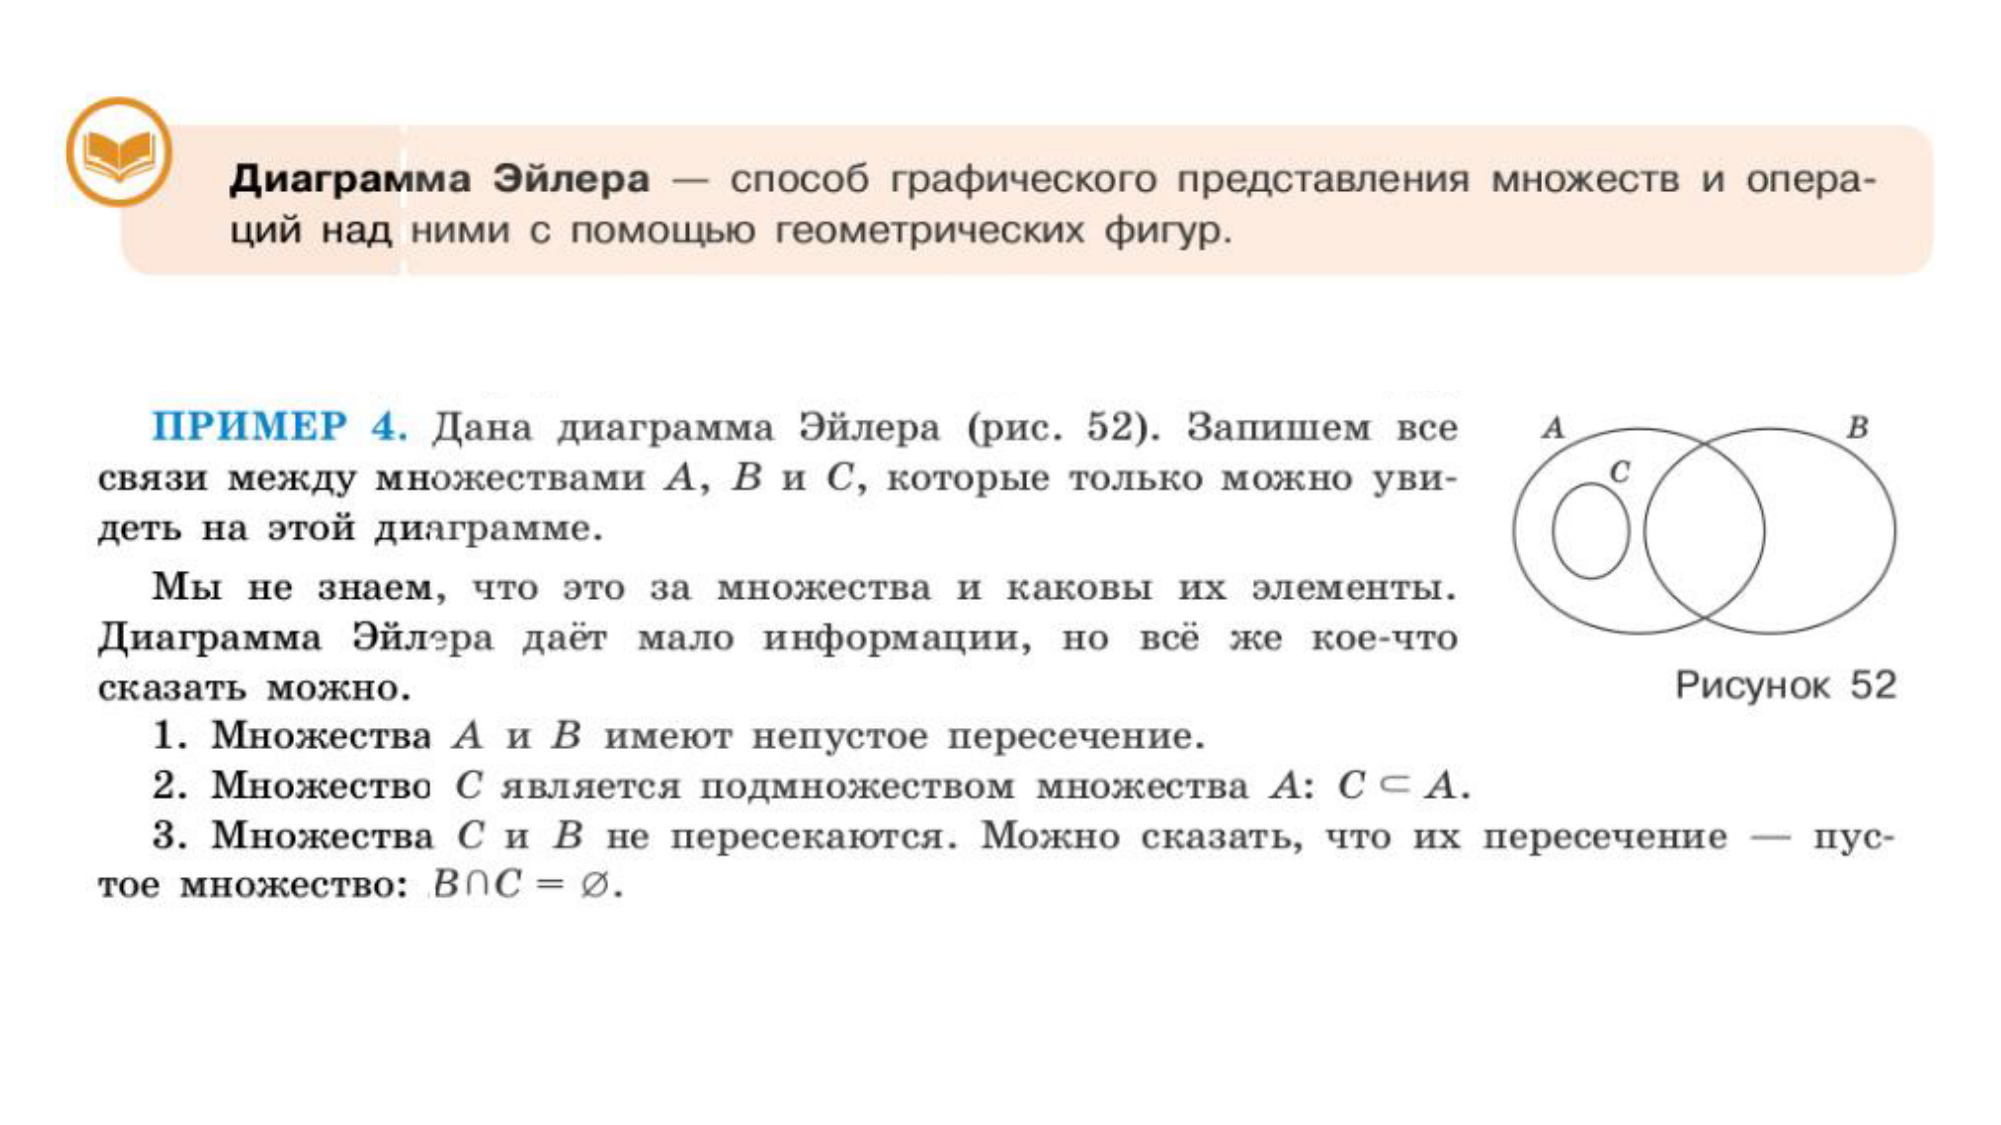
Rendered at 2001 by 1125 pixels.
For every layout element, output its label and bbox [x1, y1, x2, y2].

picture [41, 90, 1962, 287]
picture [41, 390, 1928, 908]
